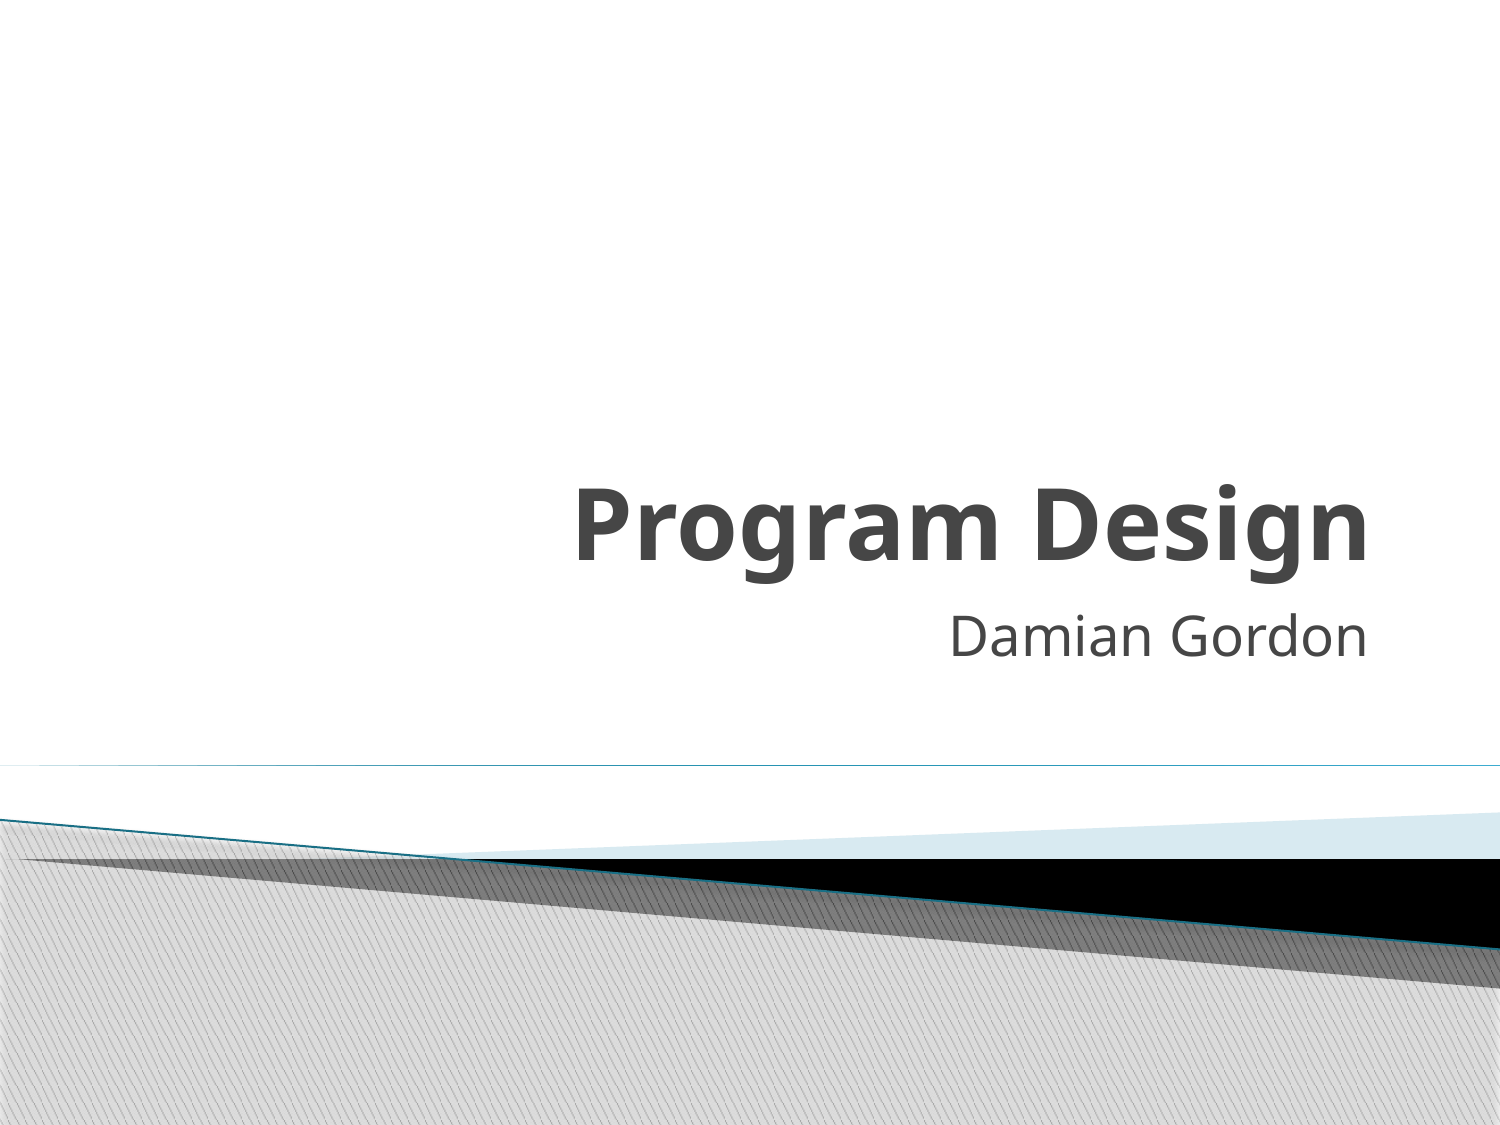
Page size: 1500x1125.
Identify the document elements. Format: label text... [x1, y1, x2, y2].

picture [5, 859, 1500, 989]
title Program Design [112, 287, 1388, 588]
subtitle Damian Gordon [112, 592, 1388, 790]
